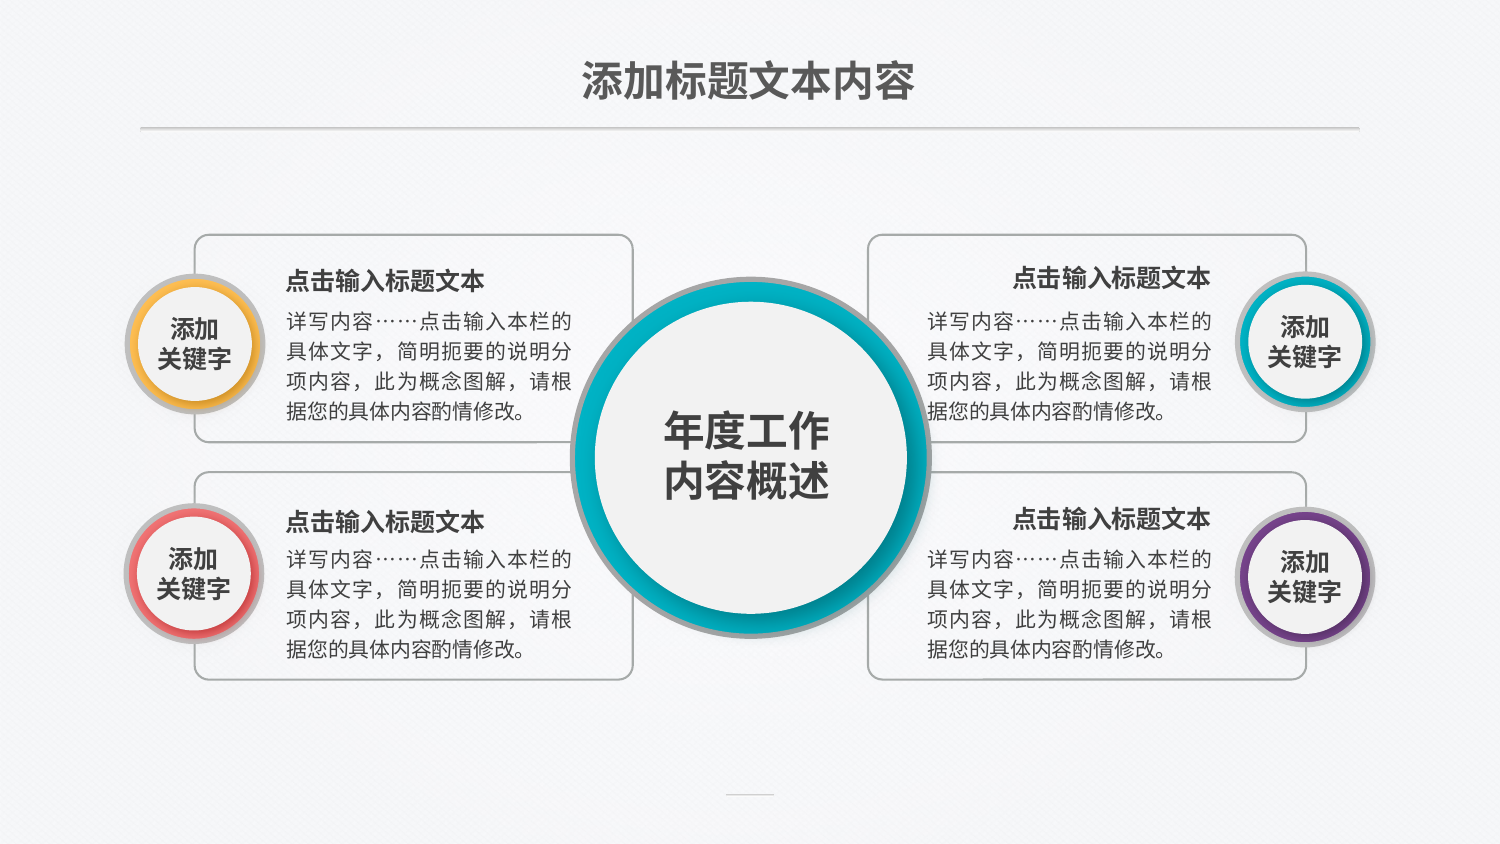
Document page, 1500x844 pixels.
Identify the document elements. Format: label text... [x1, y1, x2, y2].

text_box 详写内容……点击输入本栏的具体文字，简明扼要的说明分项内容，此为概念图解，请根据您的具体内容酌情修改。 [935, 303, 1206, 367]
picture [0, 0, 1500, 844]
text_box [867, 234, 1306, 303]
text_box [291, 367, 567, 443]
text_box [199, 602, 633, 680]
text_box 点击输入标题文本 [982, 493, 1206, 544]
text_box [194, 234, 633, 303]
text_box [867, 602, 1296, 680]
text_box [935, 472, 1305, 541]
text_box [101, 250, 289, 438]
text_box 点击输入标题文本 [292, 493, 516, 544]
text_box 点击输入标题文本 [982, 252, 1206, 302]
text_box 详写内容……点击输入本栏的具体文字，简明扼要的说明分项内容，此为概念图解，请根据您的具体内容酌情修改。 [293, 303, 567, 367]
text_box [572, 279, 930, 637]
text_box [197, 472, 567, 541]
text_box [1211, 248, 1399, 436]
text_box 详写内容……点击输入本栏的具体文字，简明扼要的说明分项内容，此为概念图解，请根据您的具体内容酌情修改。 [935, 541, 1206, 602]
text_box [1211, 483, 1399, 671]
text_box 详写内容……点击输入本栏的具体文字，简明扼要的说明分项内容，此为概念图解，请根据您的具体内容酌情修改。 [292, 541, 567, 602]
text_box 添加标题文本内容 [459, 49, 1038, 111]
text_box 点击输入标题文本 [292, 252, 516, 302]
text_box [935, 367, 1210, 443]
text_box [100, 479, 288, 668]
